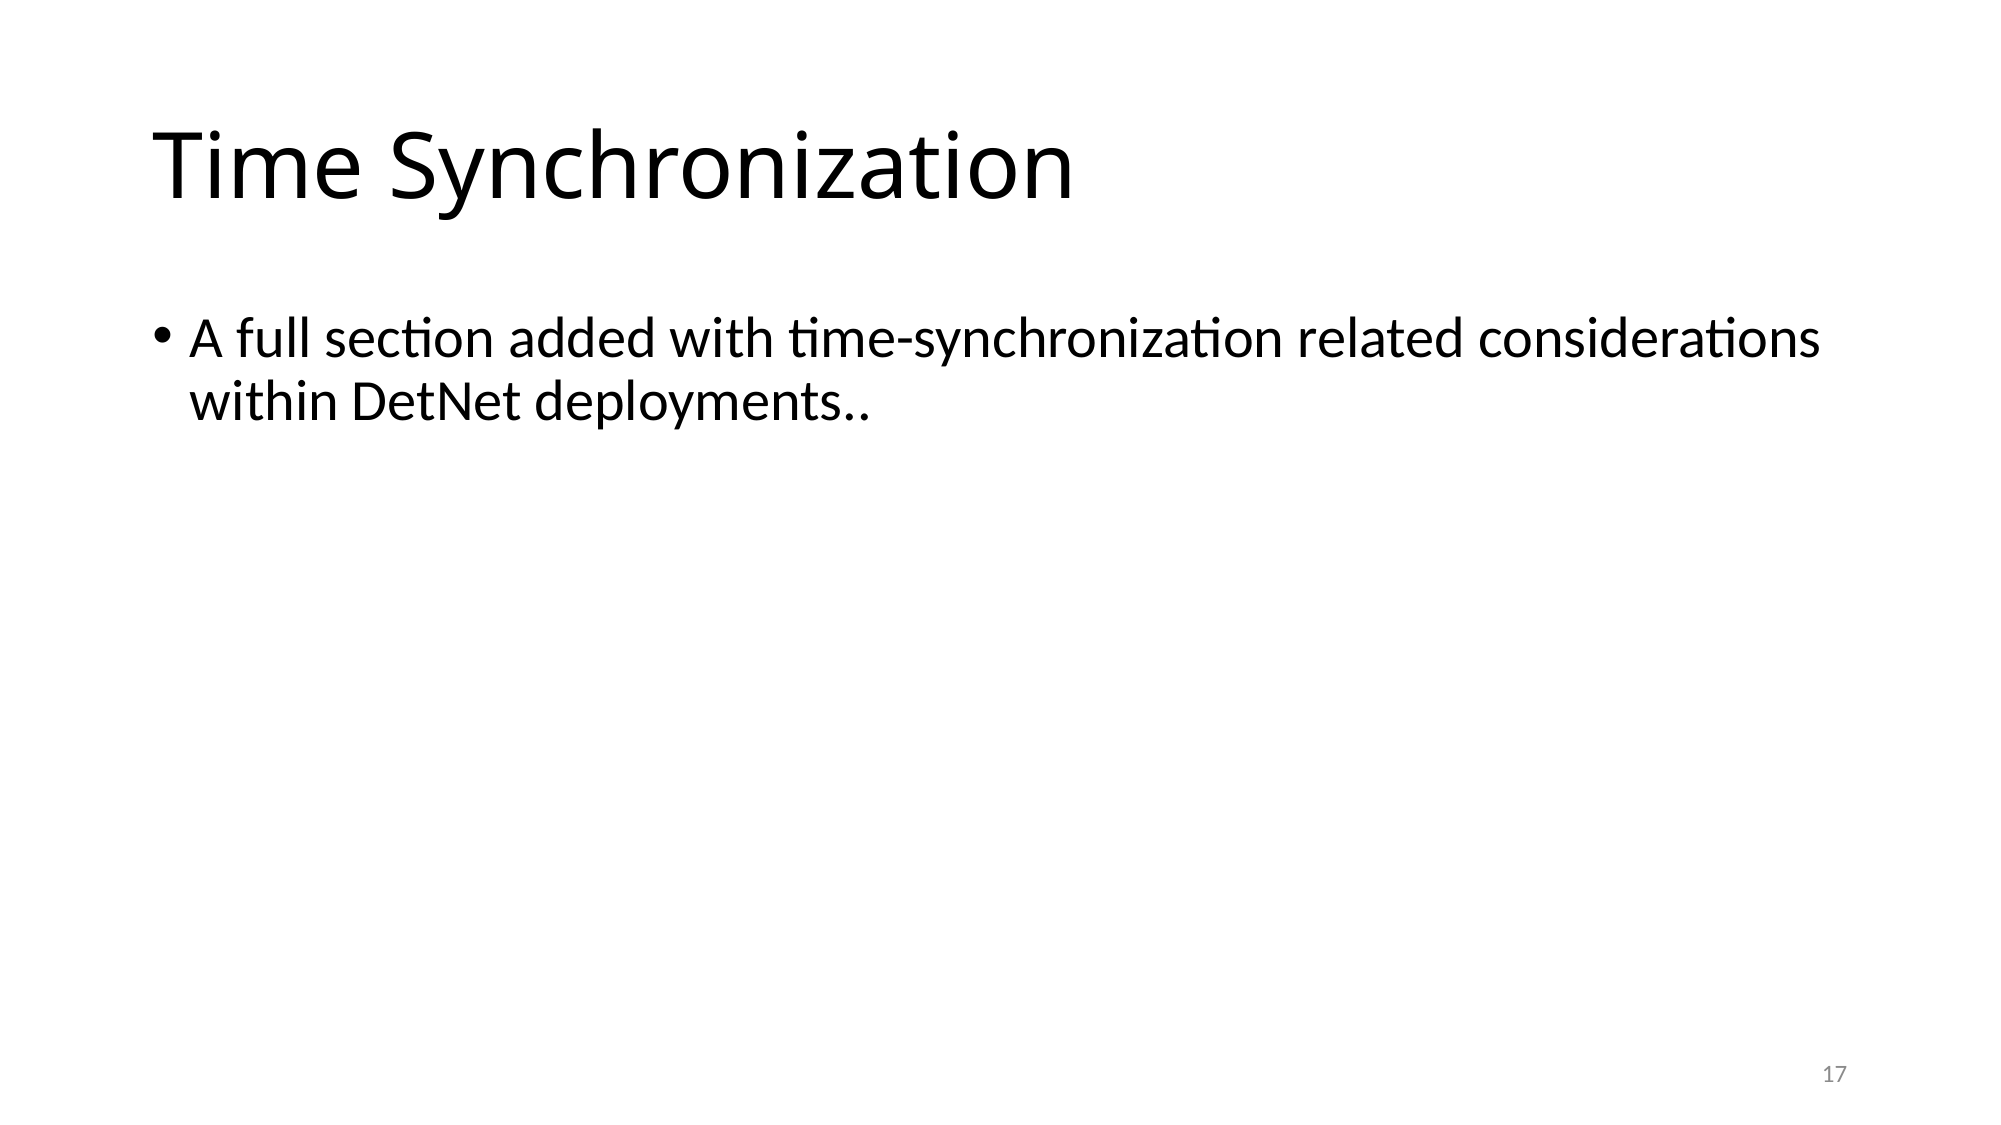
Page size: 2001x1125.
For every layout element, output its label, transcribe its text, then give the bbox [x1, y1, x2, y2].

list A full section added with time-synchronization related considerations within DetNet deployments.. [137, 299, 1863, 1014]
title Time Synchronization [137, 59, 1863, 278]
slide_number 17 [1412, 1042, 1863, 1103]
